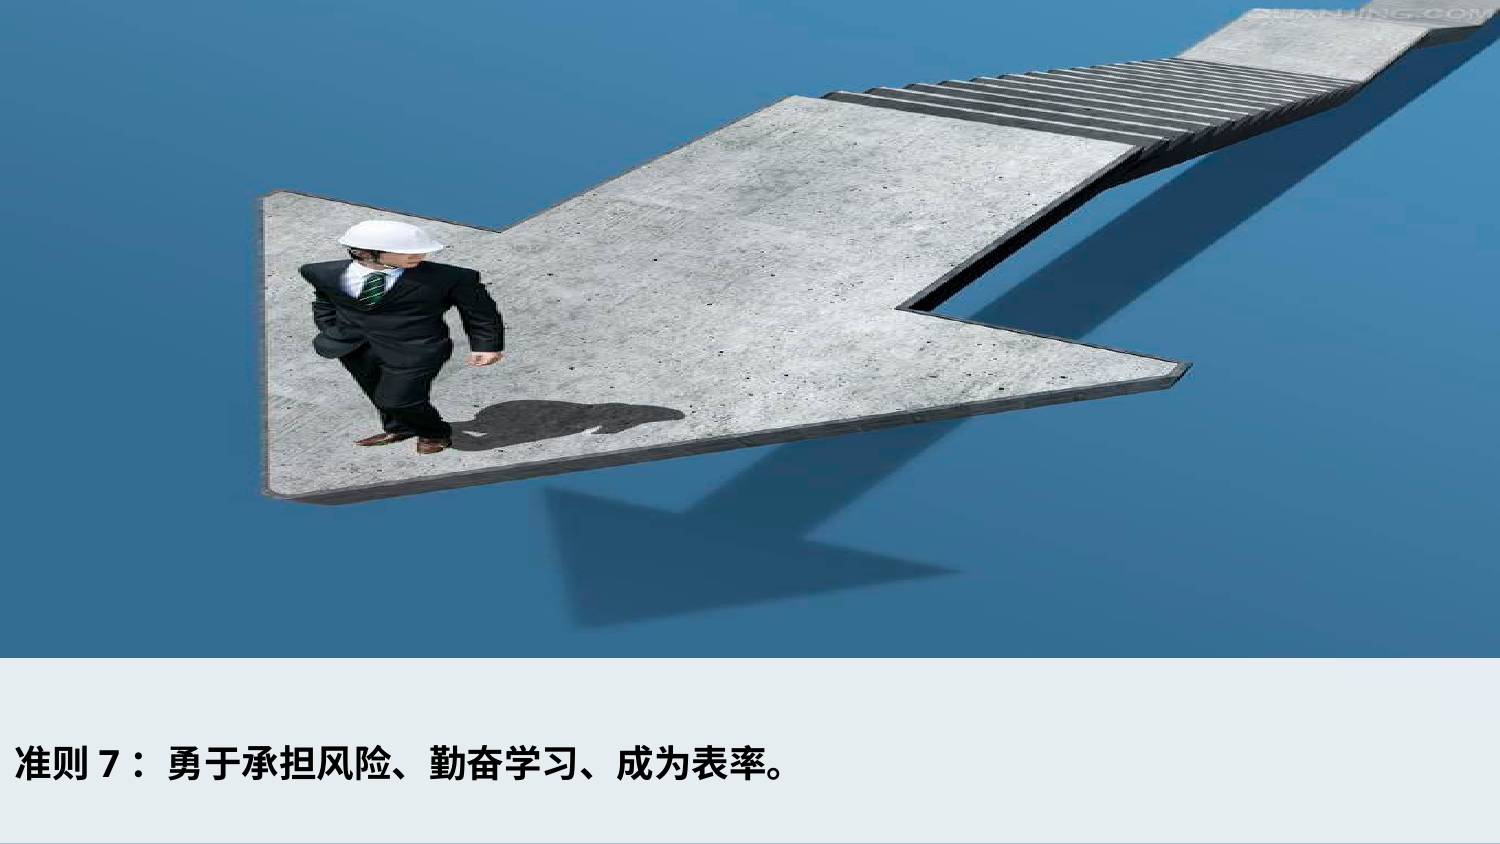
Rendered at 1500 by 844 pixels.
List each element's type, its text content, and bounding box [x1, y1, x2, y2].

picture [0, 0, 1500, 656]
text_box 准则7：勇于承担风险、勤奋学习、成为表率。 [0, 656, 1500, 844]
